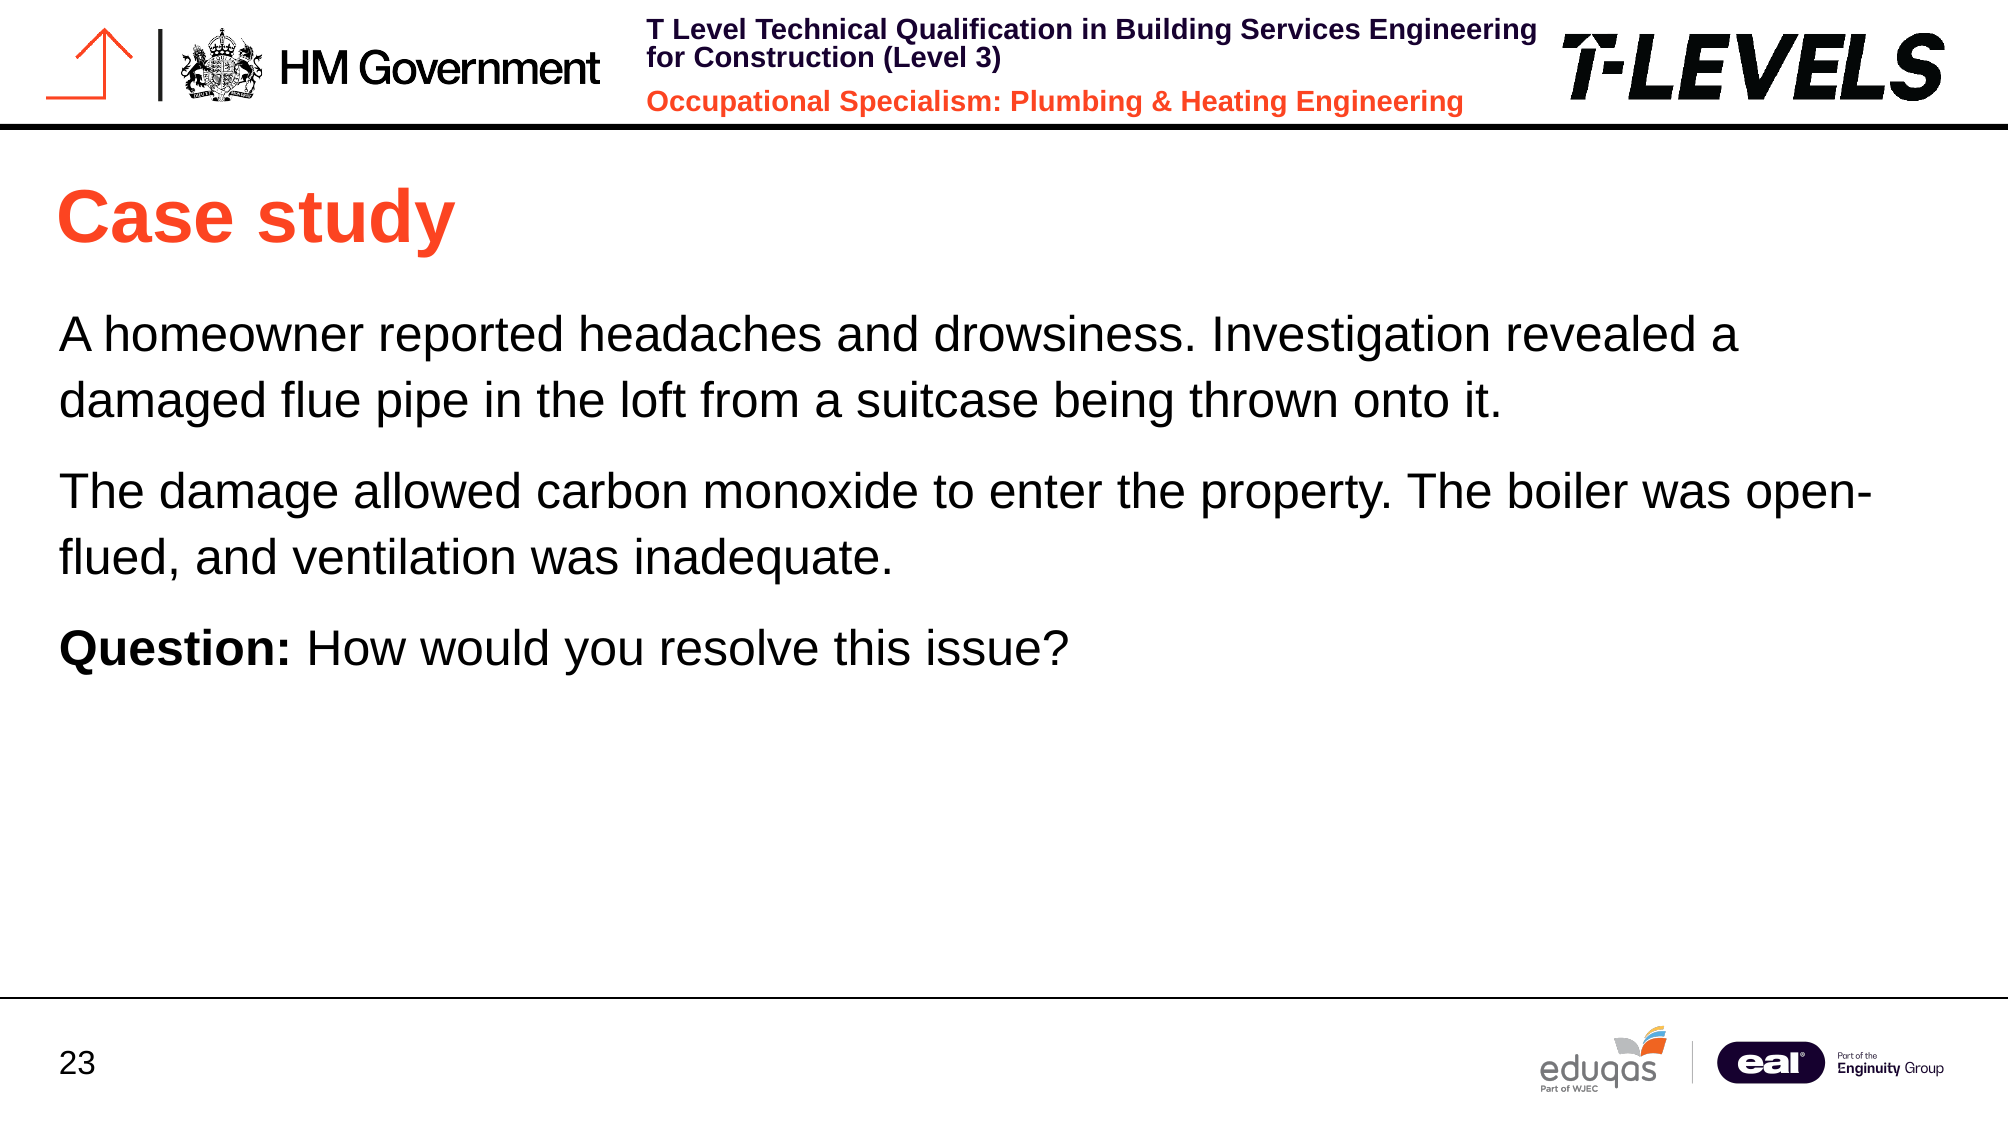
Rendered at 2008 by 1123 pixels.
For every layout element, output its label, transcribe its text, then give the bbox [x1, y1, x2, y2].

list A homeowner reported headaches and drowsiness. Investigation revealed a damaged flue pipe in the loft from a suitcase being thrown onto it. The damage allowed carbon monoxide to enter the property. The boiler was open-flued, and ventilation was inadequate. Question: How would you resolve this issue? [59, 295, 1948, 975]
title Case study [41, 111, 1949, 314]
picture [1543, 25, 1964, 108]
picture [1535, 1021, 1949, 1097]
picture [41, 27, 139, 100]
picture [158, 28, 600, 102]
